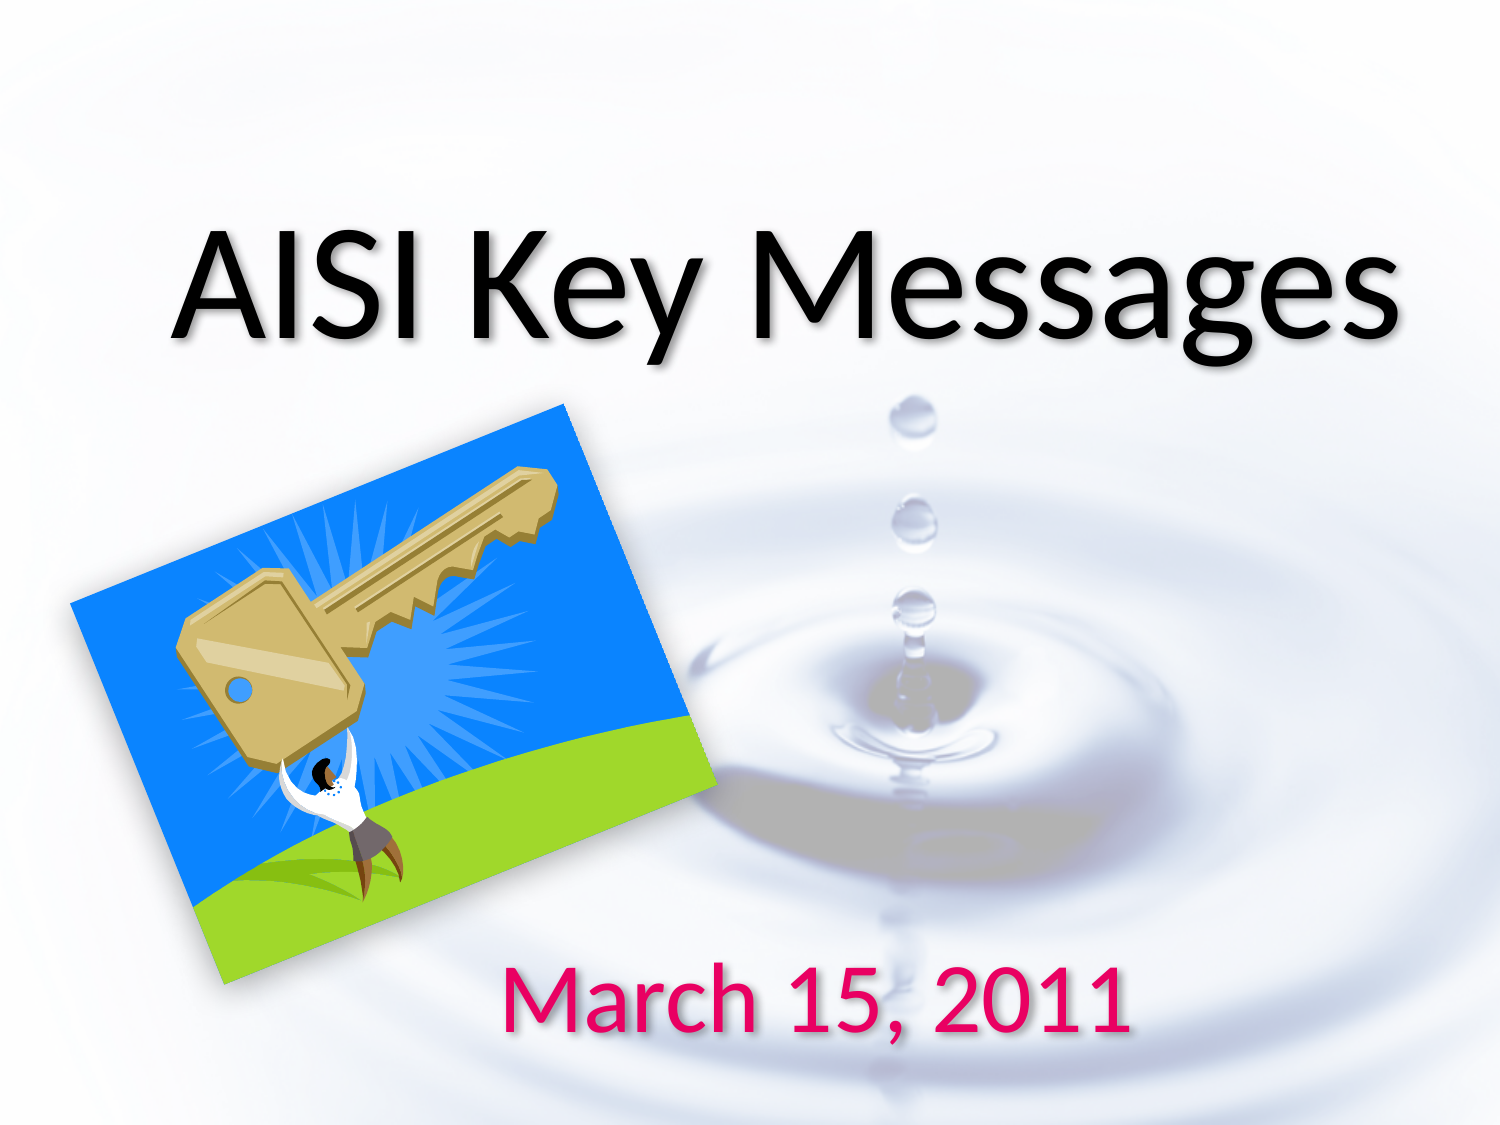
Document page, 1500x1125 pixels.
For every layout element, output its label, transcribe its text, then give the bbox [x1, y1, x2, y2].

picture [127, 488, 661, 900]
title AISI Key Messages [150, 151, 1425, 393]
subtitle March 15, 2011 [291, 924, 1342, 1100]
